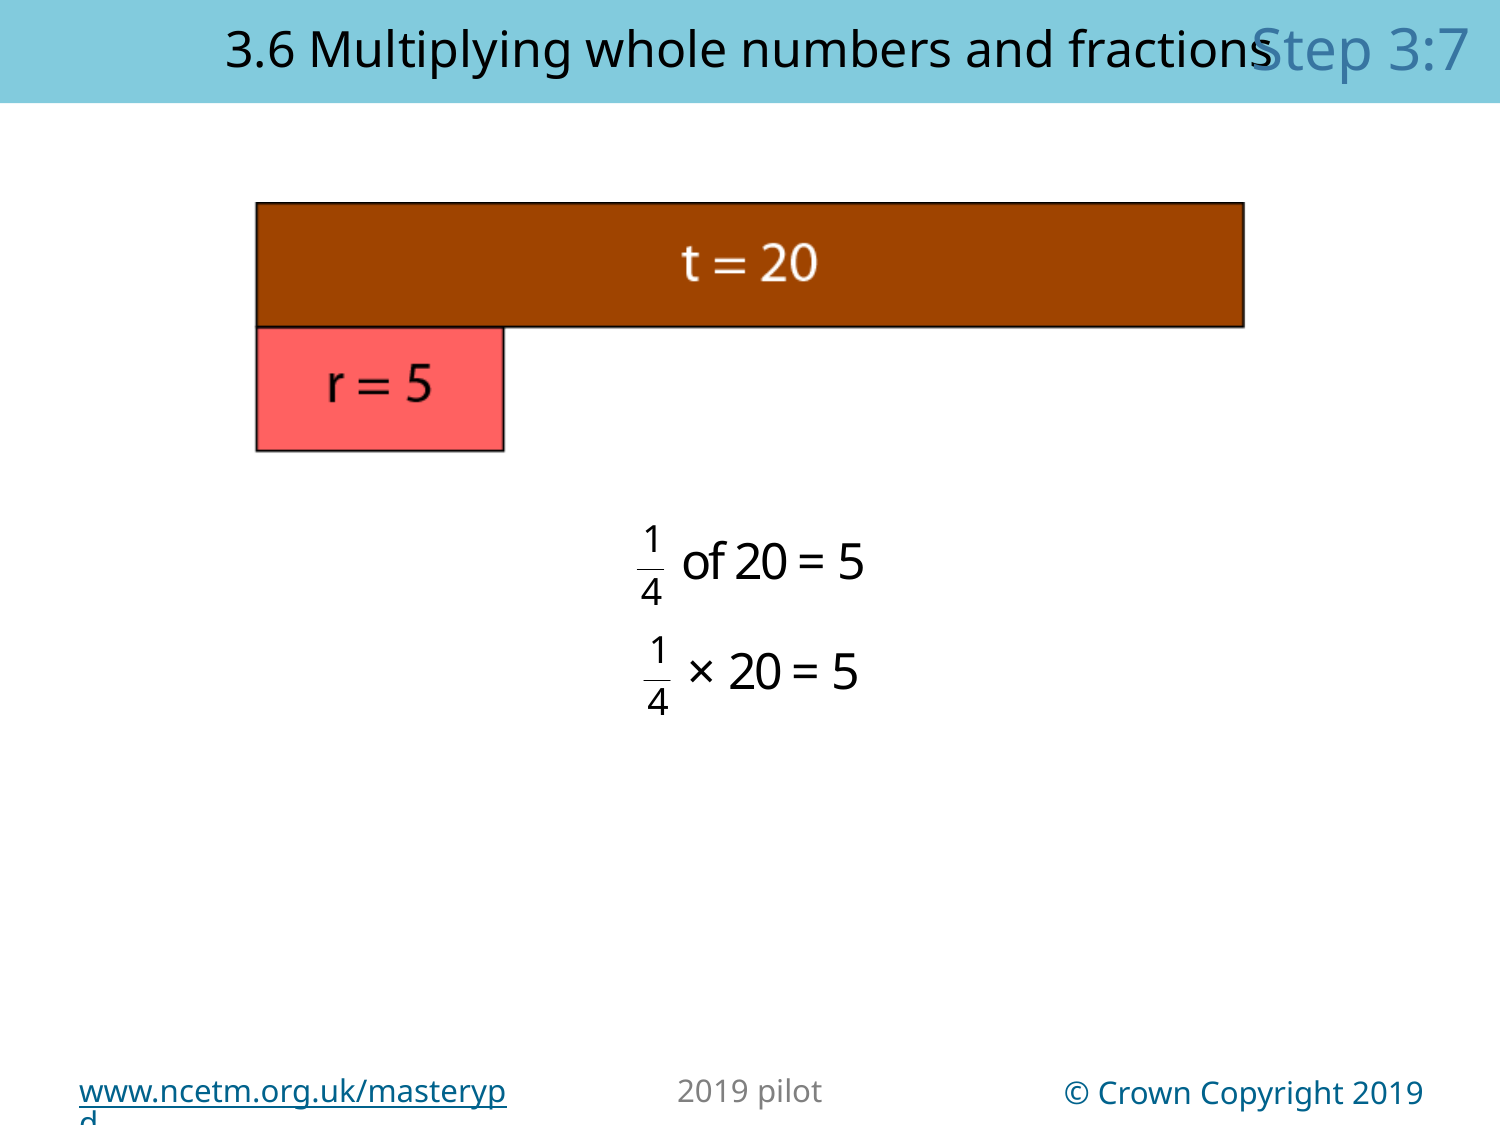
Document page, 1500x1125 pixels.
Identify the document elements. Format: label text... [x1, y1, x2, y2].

list Step 3:7 [0, 0, 1500, 104]
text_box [639, 629, 861, 721]
picture [101, 202, 1399, 493]
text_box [633, 518, 867, 611]
